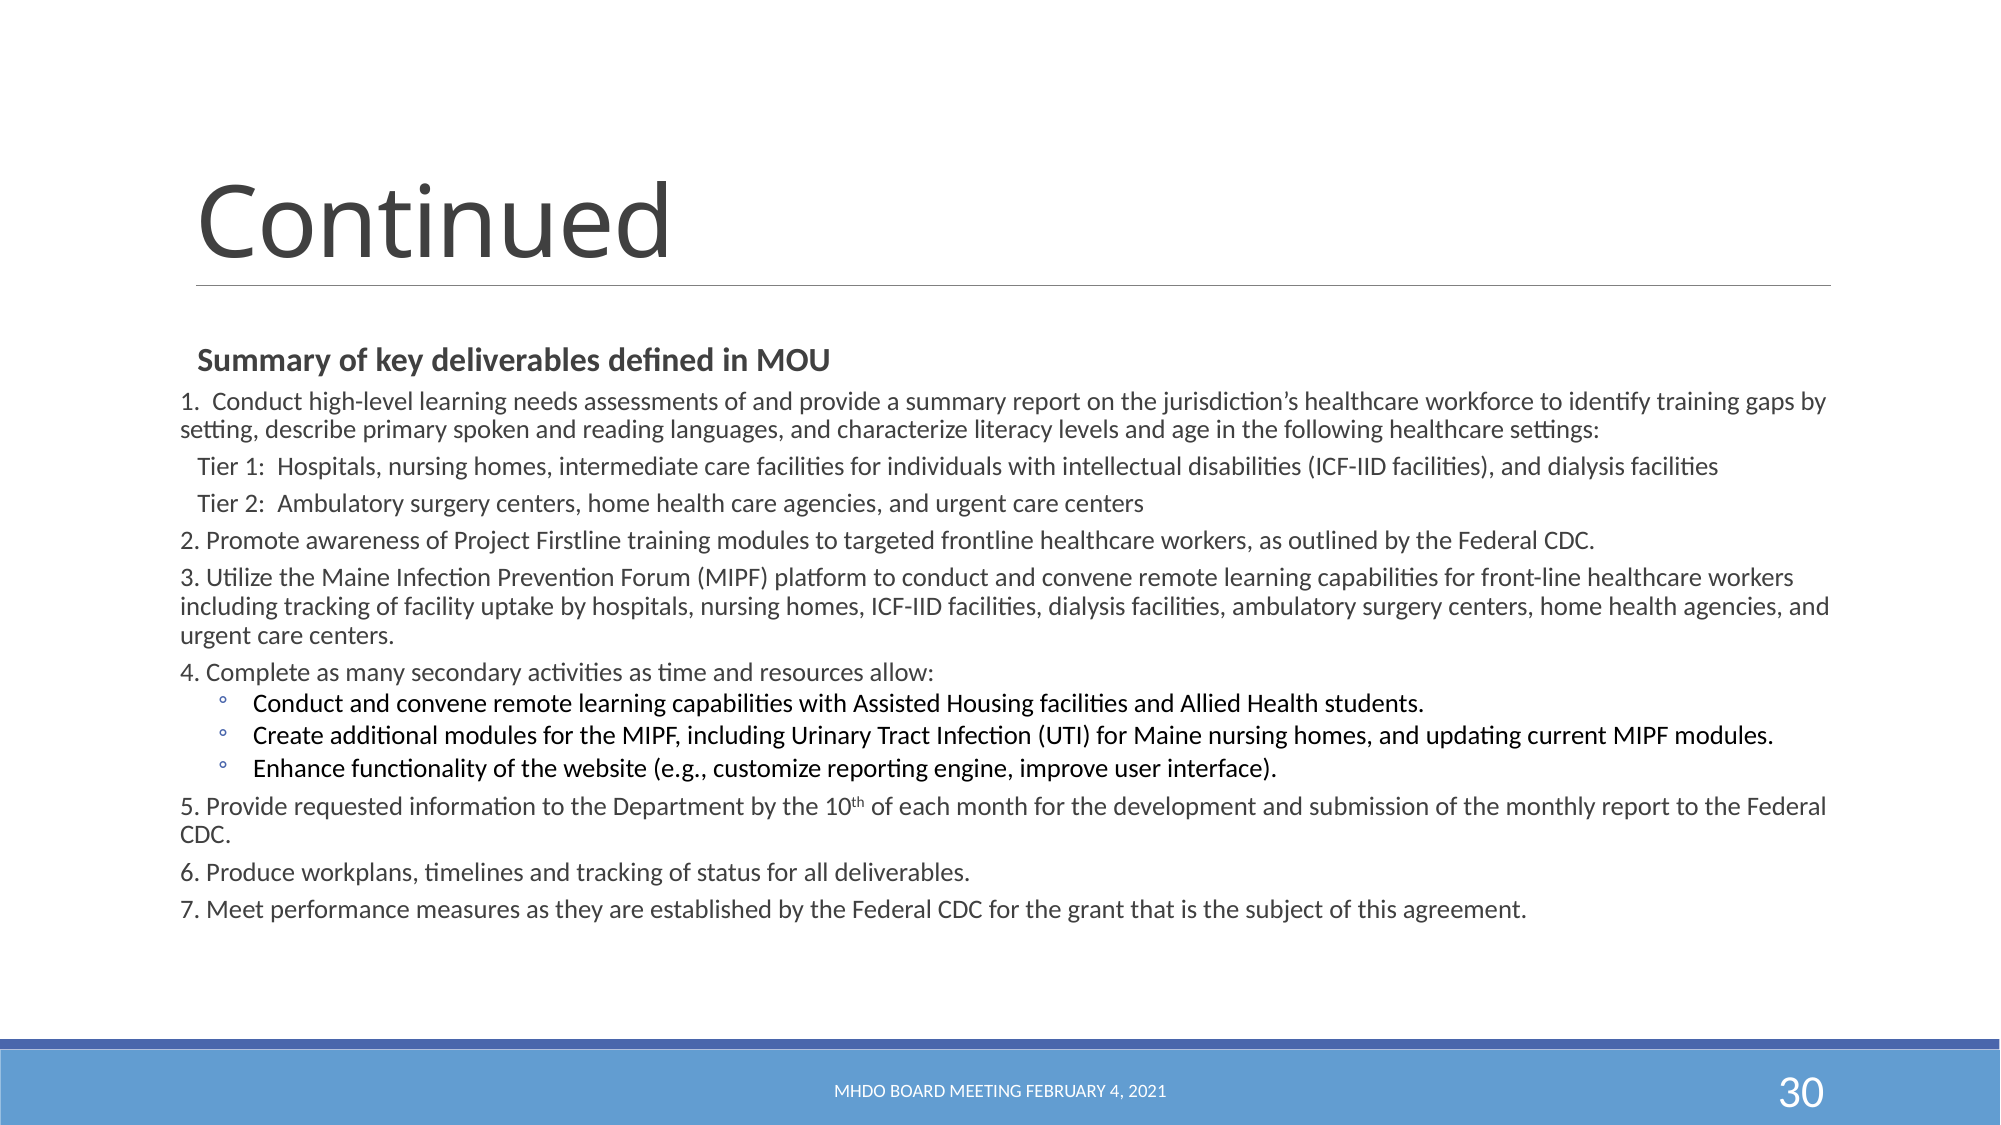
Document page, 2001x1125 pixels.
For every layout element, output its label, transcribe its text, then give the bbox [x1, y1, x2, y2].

footer MHDO Board Meeting February 4, 2021 [604, 1059, 1396, 1120]
slide_number 30 [1624, 1059, 1840, 1120]
list Summary of key deliverables defined in MOU 1. Conduct high-level learning needs assessments of and provide a summary report on the jurisdiction’s healthcare workforce to identify training gaps by setting, describe primary spoken and reading languages, and characterize literacy levels and age in the following healthcare settings: Tier 1: Hospitals, nursing homes, intermediate care facilities for individuals with intellectual disabilities (ICF-IID facilities), and dialysis facilities Tier 2: Ambulatory surgery centers, home health care agencies, and urgent care centers 2. Promote awareness of Project Firstline training modules to targeted frontline healthcare workers, as outlined by the Federal CDC. 3. Utilize the Maine Infection Prevention Forum (MIPF) platform to conduct and convene remote learning capabilities for front-line healthcare workers including tracking of facility uptake by hospitals, nursing homes, ICF-IID facilities, dialysis facilities, ambulatory surgery centers, home health agencies, and urgent care centers. 4. Complete as many secondary activities as time and resources allow: Conduct and convene remote learning capabilities with Assisted Housing facilities and Allied Health students. Create additional modules for the MIPF, including Urinary Tract Infection (UTI) for Maine nursing homes, and updating current MIPF modules. Enhance functionality of the website (e.g., customize reporting engine, improve user interface). 5. Provide requested information to the Department by the 10th of each month for the development and submission of the monthly report to the Federal CDC. 6. Produce workplans, timelines and tracking of status for all deliverables. 7. Meet performance measures as they are established by the Federal CDC for the grant that is the subject of this agreement. [180, 334, 1840, 963]
title Continued [180, 47, 1840, 285]
